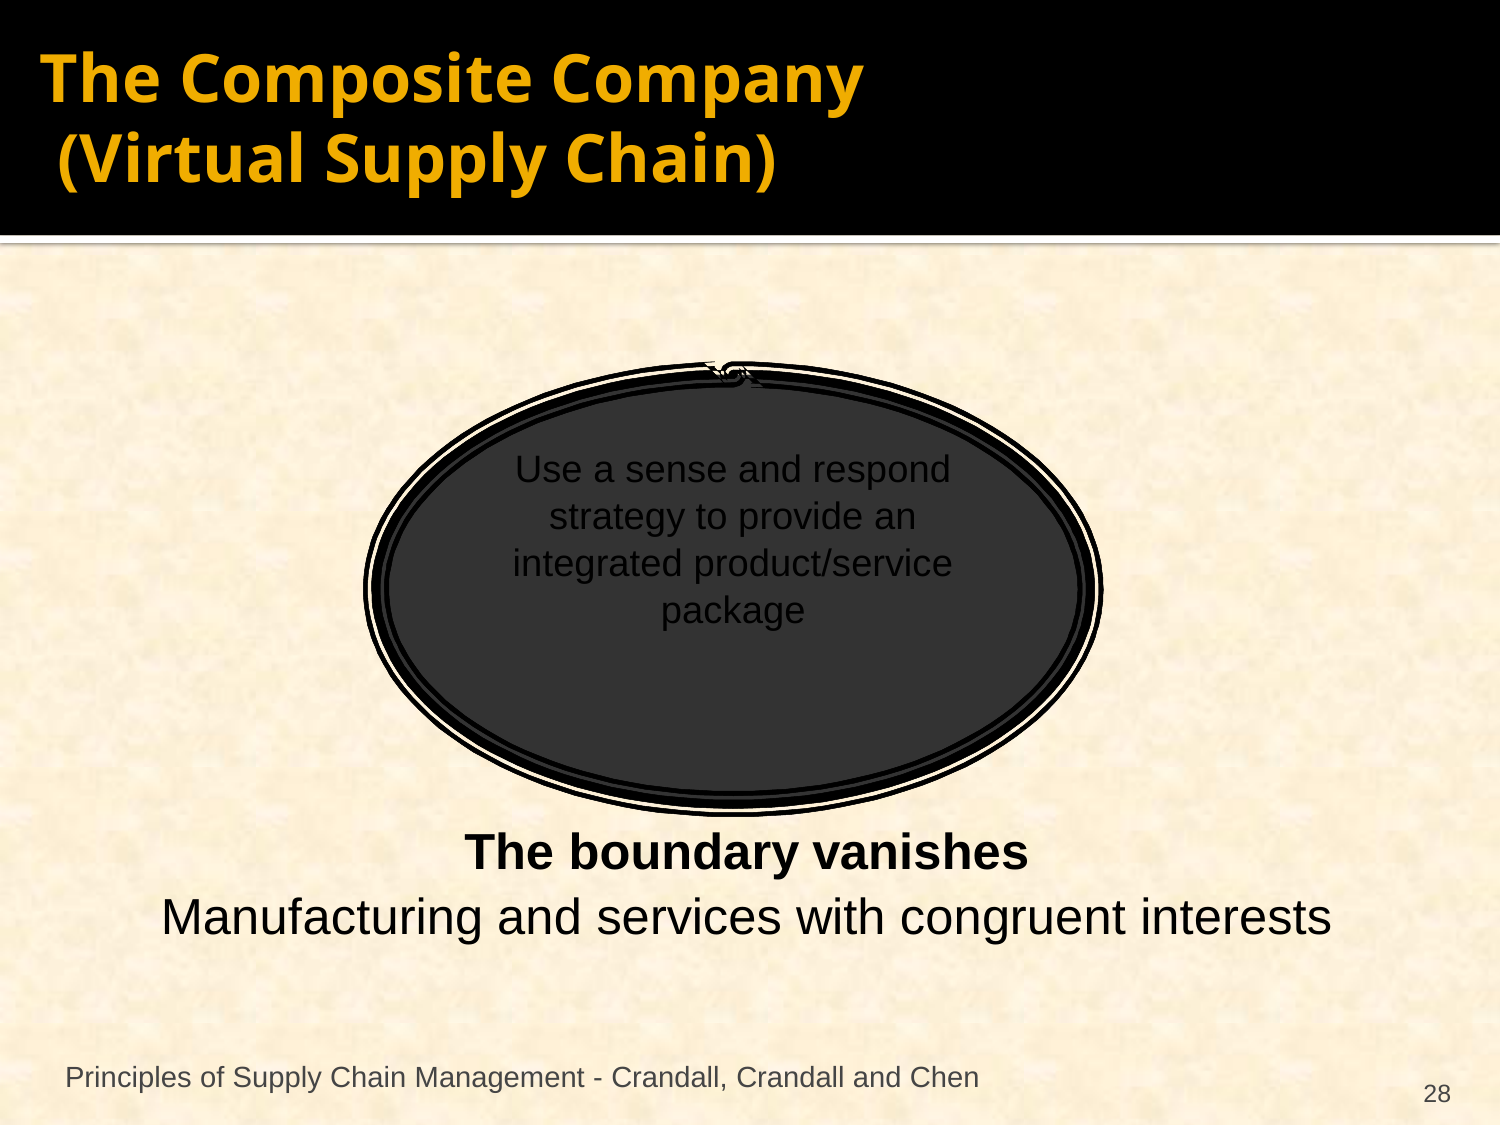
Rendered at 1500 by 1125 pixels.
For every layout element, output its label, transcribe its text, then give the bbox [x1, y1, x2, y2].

picture [0, 243, 1500, 1125]
slide_number 28 [1345, 1062, 1467, 1108]
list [32, 337, 1459, 950]
title The Composite Company (Virtual Supply Chain) [24, 45, 1475, 188]
footer Principles of Supply Chain Management - Crandall, Crandall and Chen [50, 1050, 1038, 1100]
